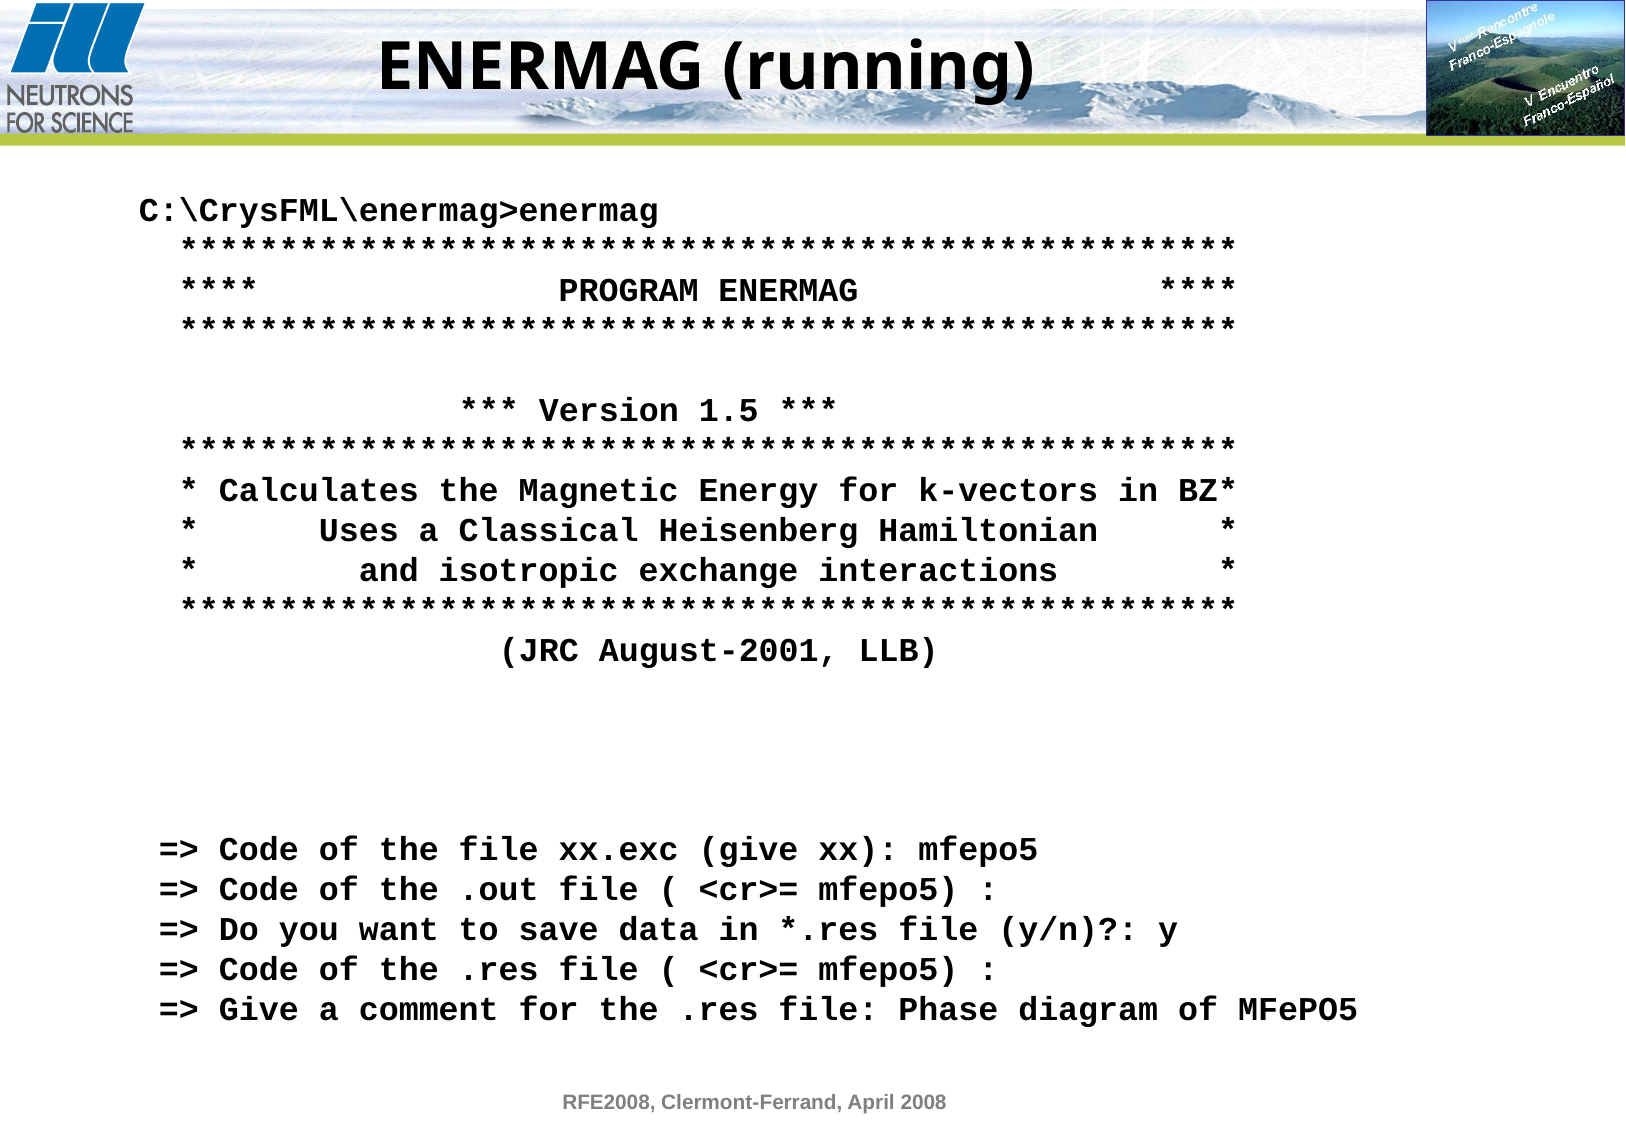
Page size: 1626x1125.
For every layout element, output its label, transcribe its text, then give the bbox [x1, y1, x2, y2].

text_box C:\CrysFML\enermag>enermag ***************************************************** **** PROGRAM ENERMAG **** ***************************************************** *** Version 1.5 *** ***************************************************** * Calculates the Magnetic Energy for k-vectors in BZ* * Uses a Classical Heisenberg Hamiltonian * * and isotropic exchange interactions * ***************************************************** (JRC August-2001, LLB) => Code of the file xx.exc (give xx): mfepo5 => Code of the .out file ( <cr>= mfepo5) : => Do you want to save data in *.res file (y/n)?: y => Code of the .res file ( <cr>= mfepo5) : => Give a comment for the .res file: Phase diagram of MFePO5 [124, 181, 1374, 1035]
title ENERMAG (running) [103, 0, 1309, 125]
picture [0, 0, 1625, 136]
